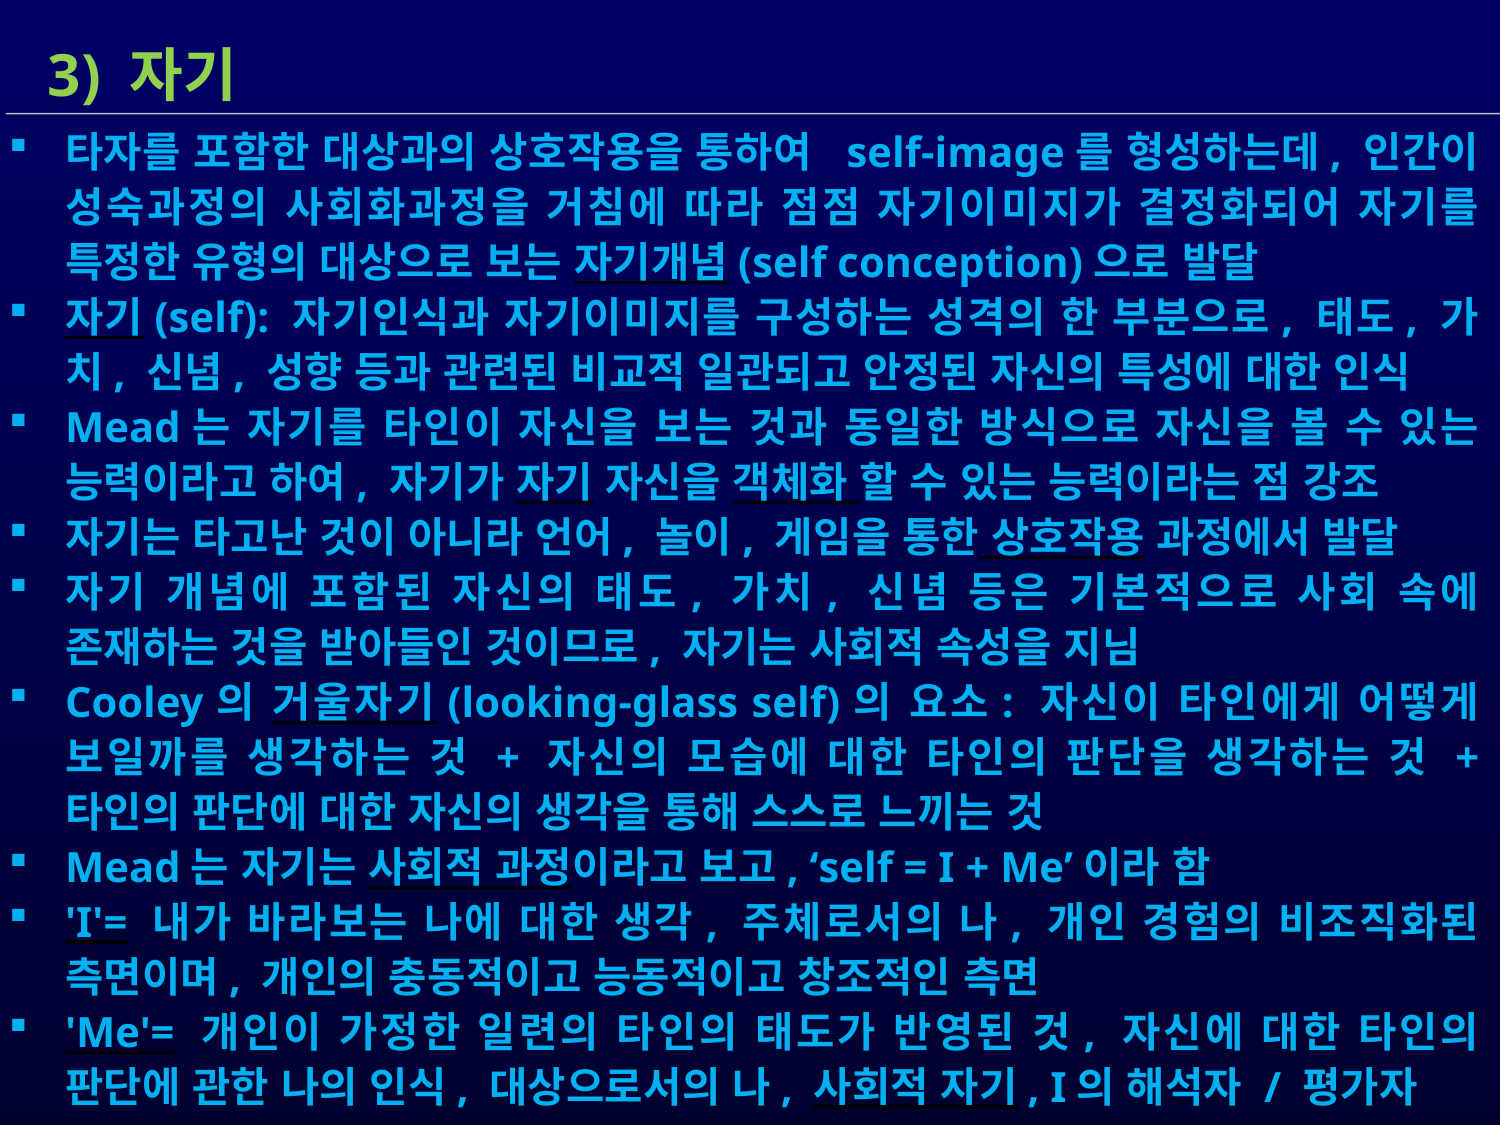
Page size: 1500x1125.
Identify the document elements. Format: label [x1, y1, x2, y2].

text_box [0, 30, 1500, 1122]
